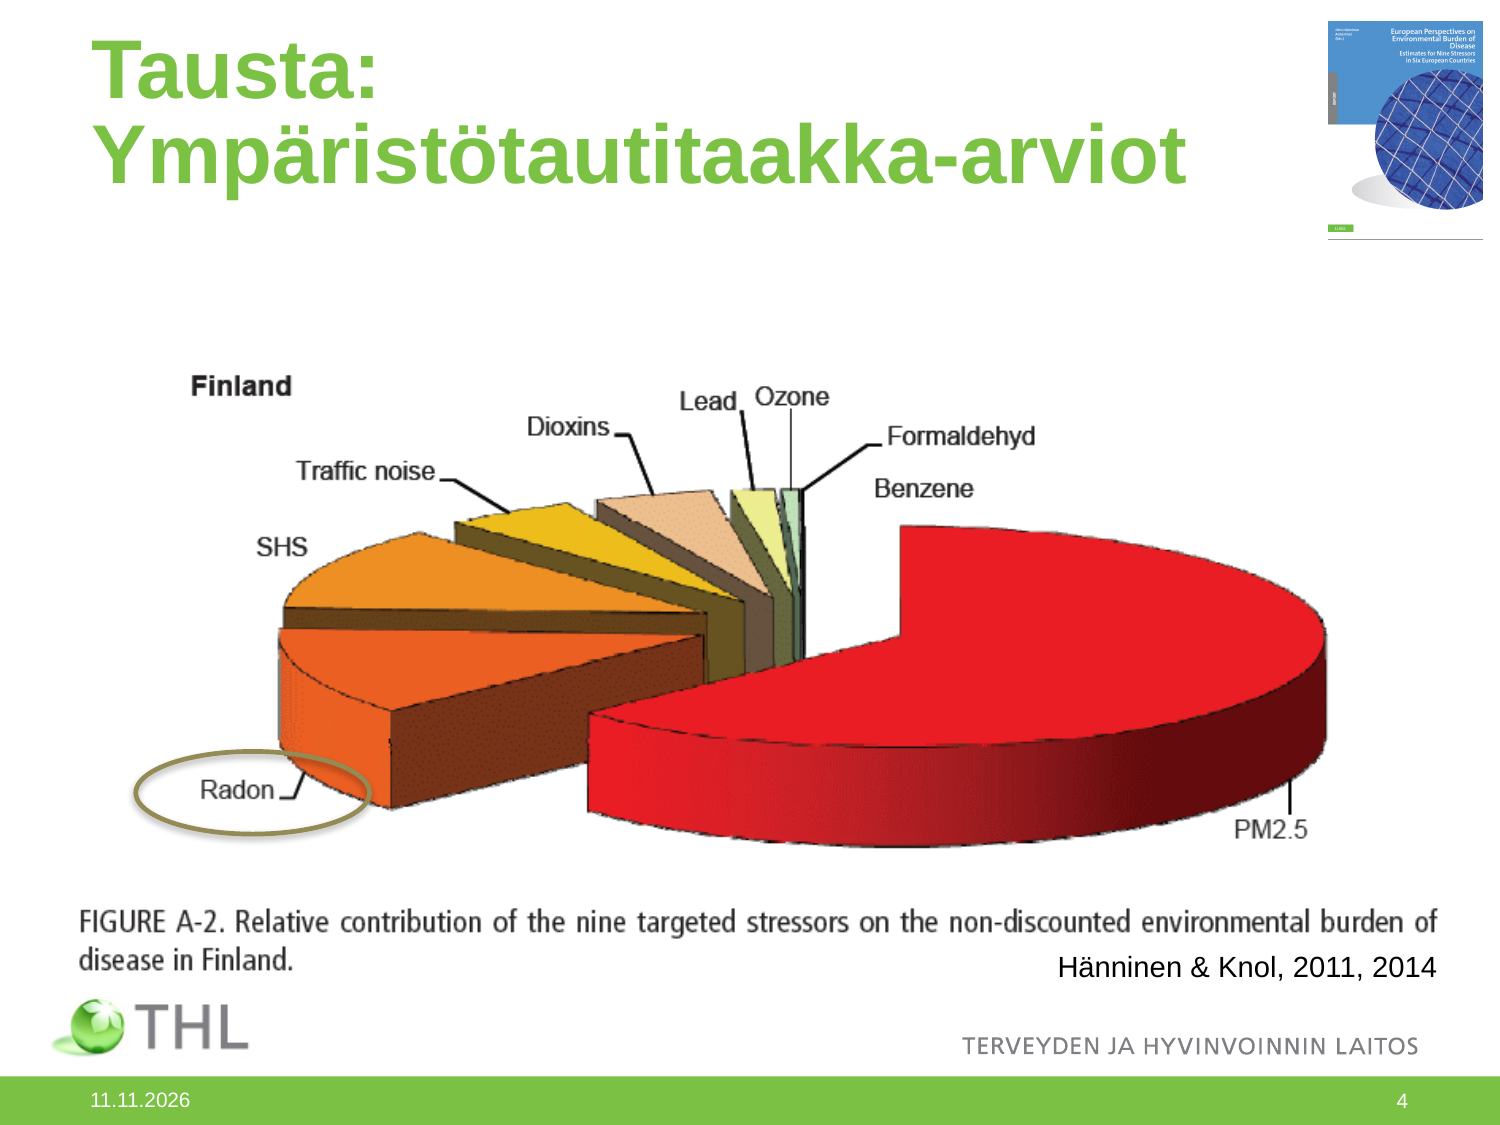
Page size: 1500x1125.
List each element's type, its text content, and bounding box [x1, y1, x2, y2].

picture [24, 355, 1452, 1067]
title Tausta: Ympäristötautitaakka-arviot [76, 42, 1323, 209]
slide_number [74, 1080, 255, 1118]
picture [1328, 21, 1483, 241]
slide_number 4 [1245, 1082, 1424, 1118]
